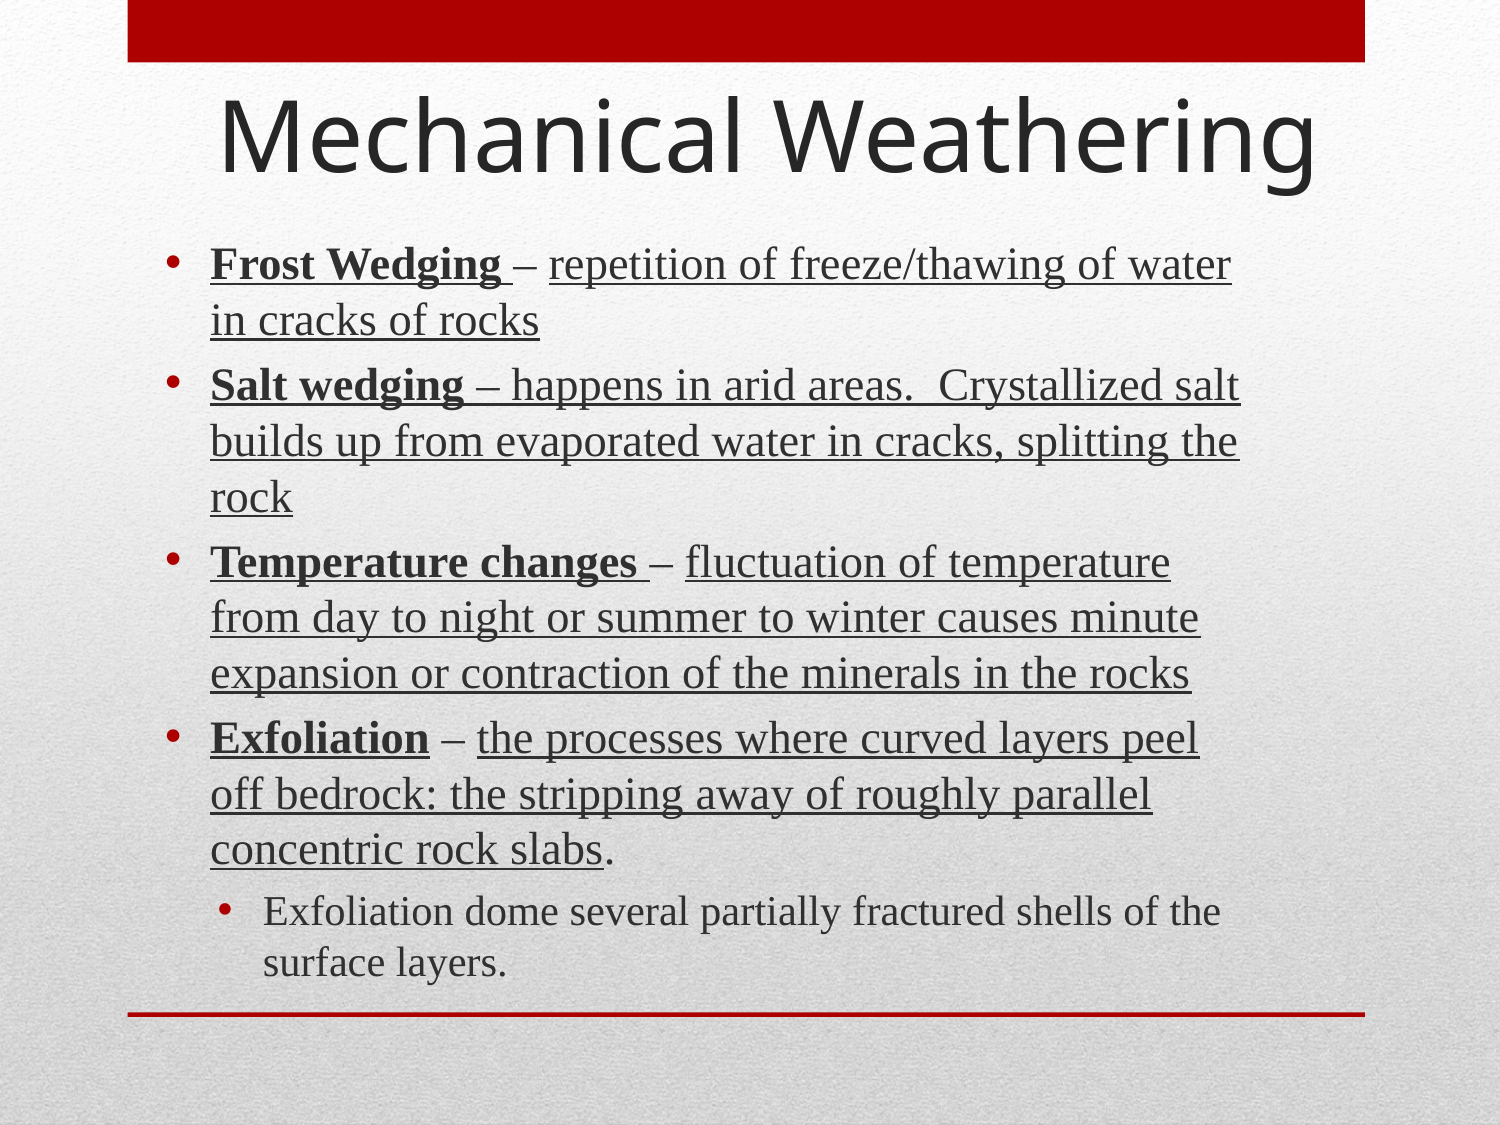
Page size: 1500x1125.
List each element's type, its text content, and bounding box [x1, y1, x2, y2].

title Mechanical Weathering [200, 12, 1338, 200]
list Frost Wedging – repetition of freeze/thawing of water in cracks of rocks Salt wedging – happens in arid areas. Crystallized salt builds up from evaporated water in cracks, splitting the rock Temperature changes – fluctuation of temperature from day to night or summer to winter causes minute expansion or contraction of the minerals in the rocks Exfoliation – the processes where curved layers peel off bedrock: the stripping away of roughly parallel concentric rock slabs. Exfoliation dome several partially fractured shells of the surface layers. [150, 224, 1275, 994]
